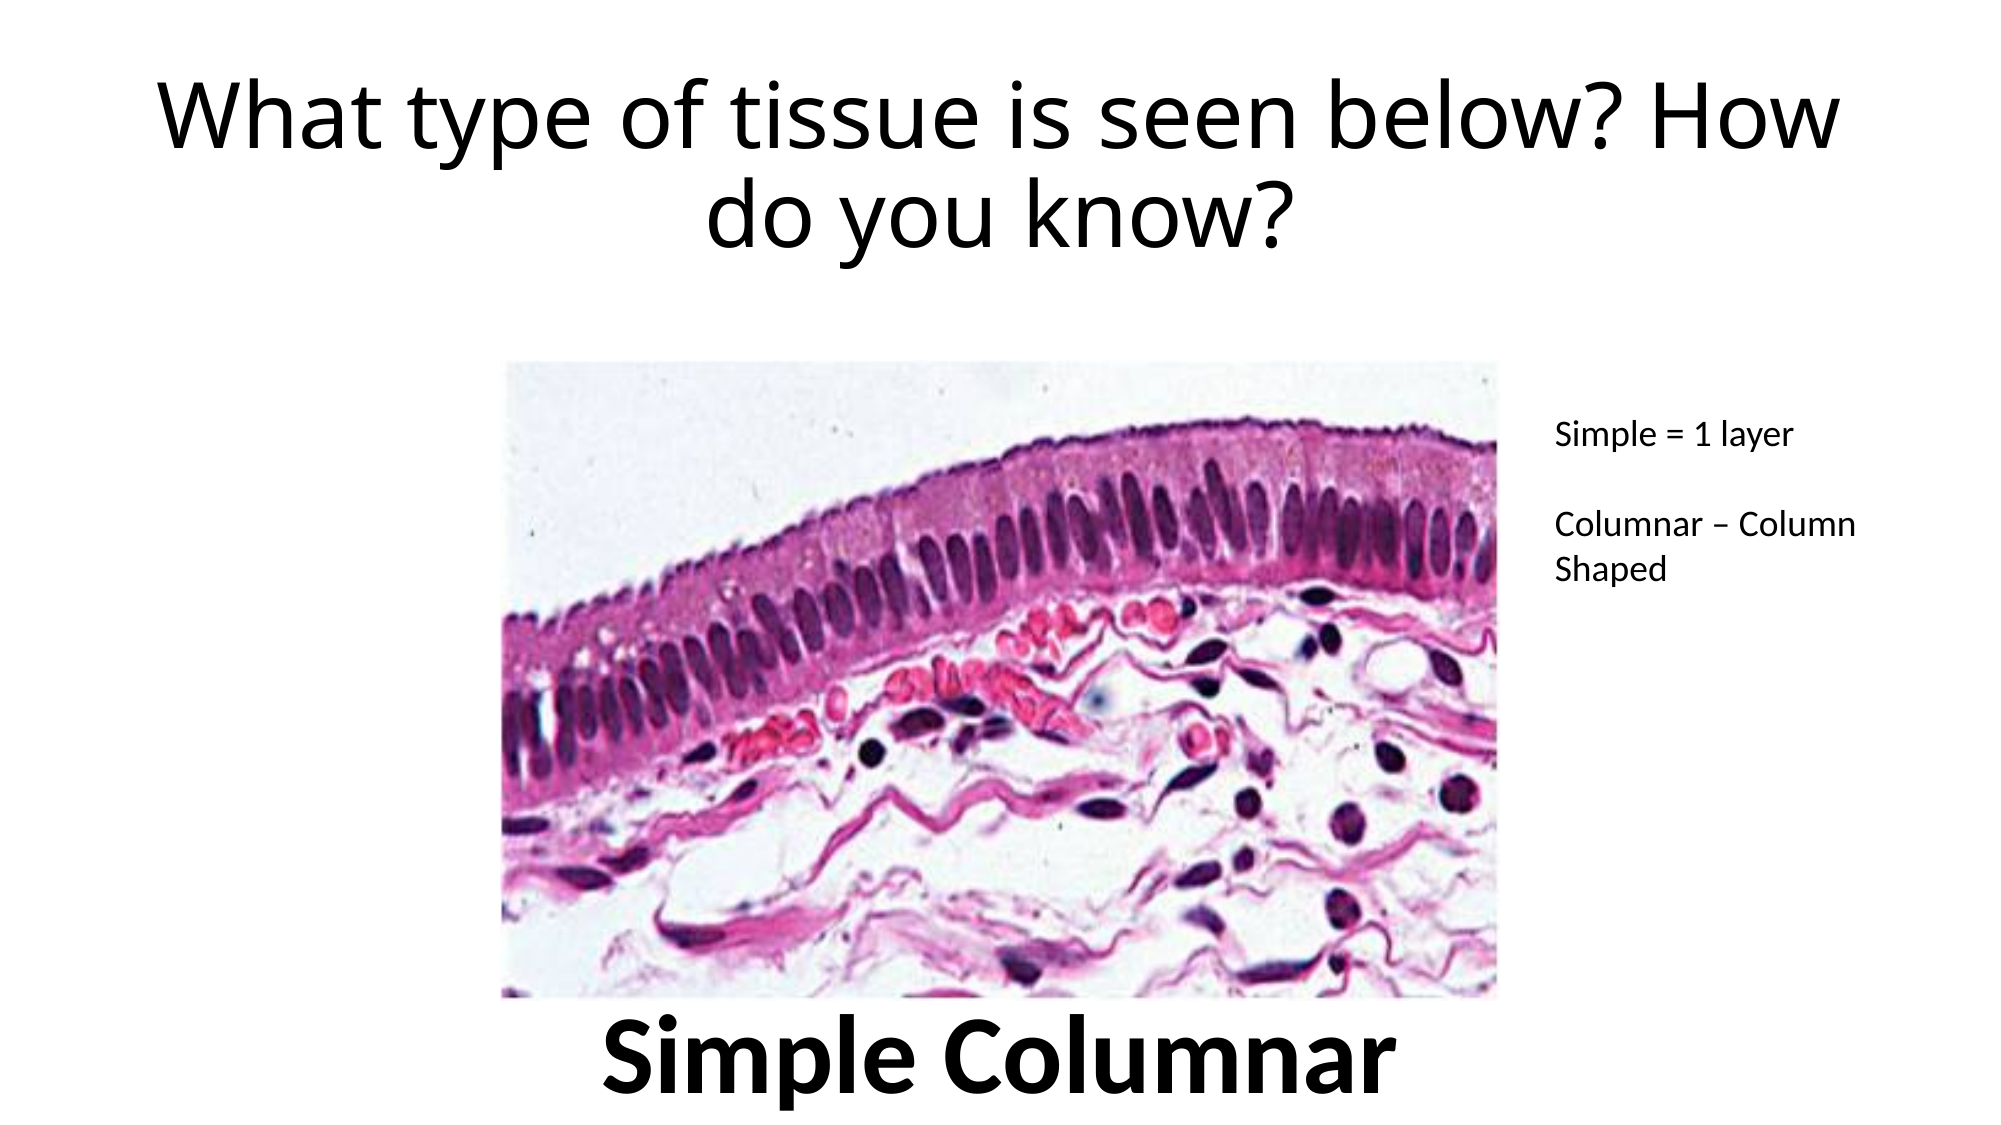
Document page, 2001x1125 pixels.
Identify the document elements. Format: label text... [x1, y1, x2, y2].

text_box Simple Columnar [585, 1001, 1415, 1124]
text_box Simple = 1 layer Columnar – Column Shaped [1540, 401, 1925, 597]
title What type of tissue is seen below? How do you know? [137, 59, 1863, 278]
picture [500, 360, 1500, 1001]
